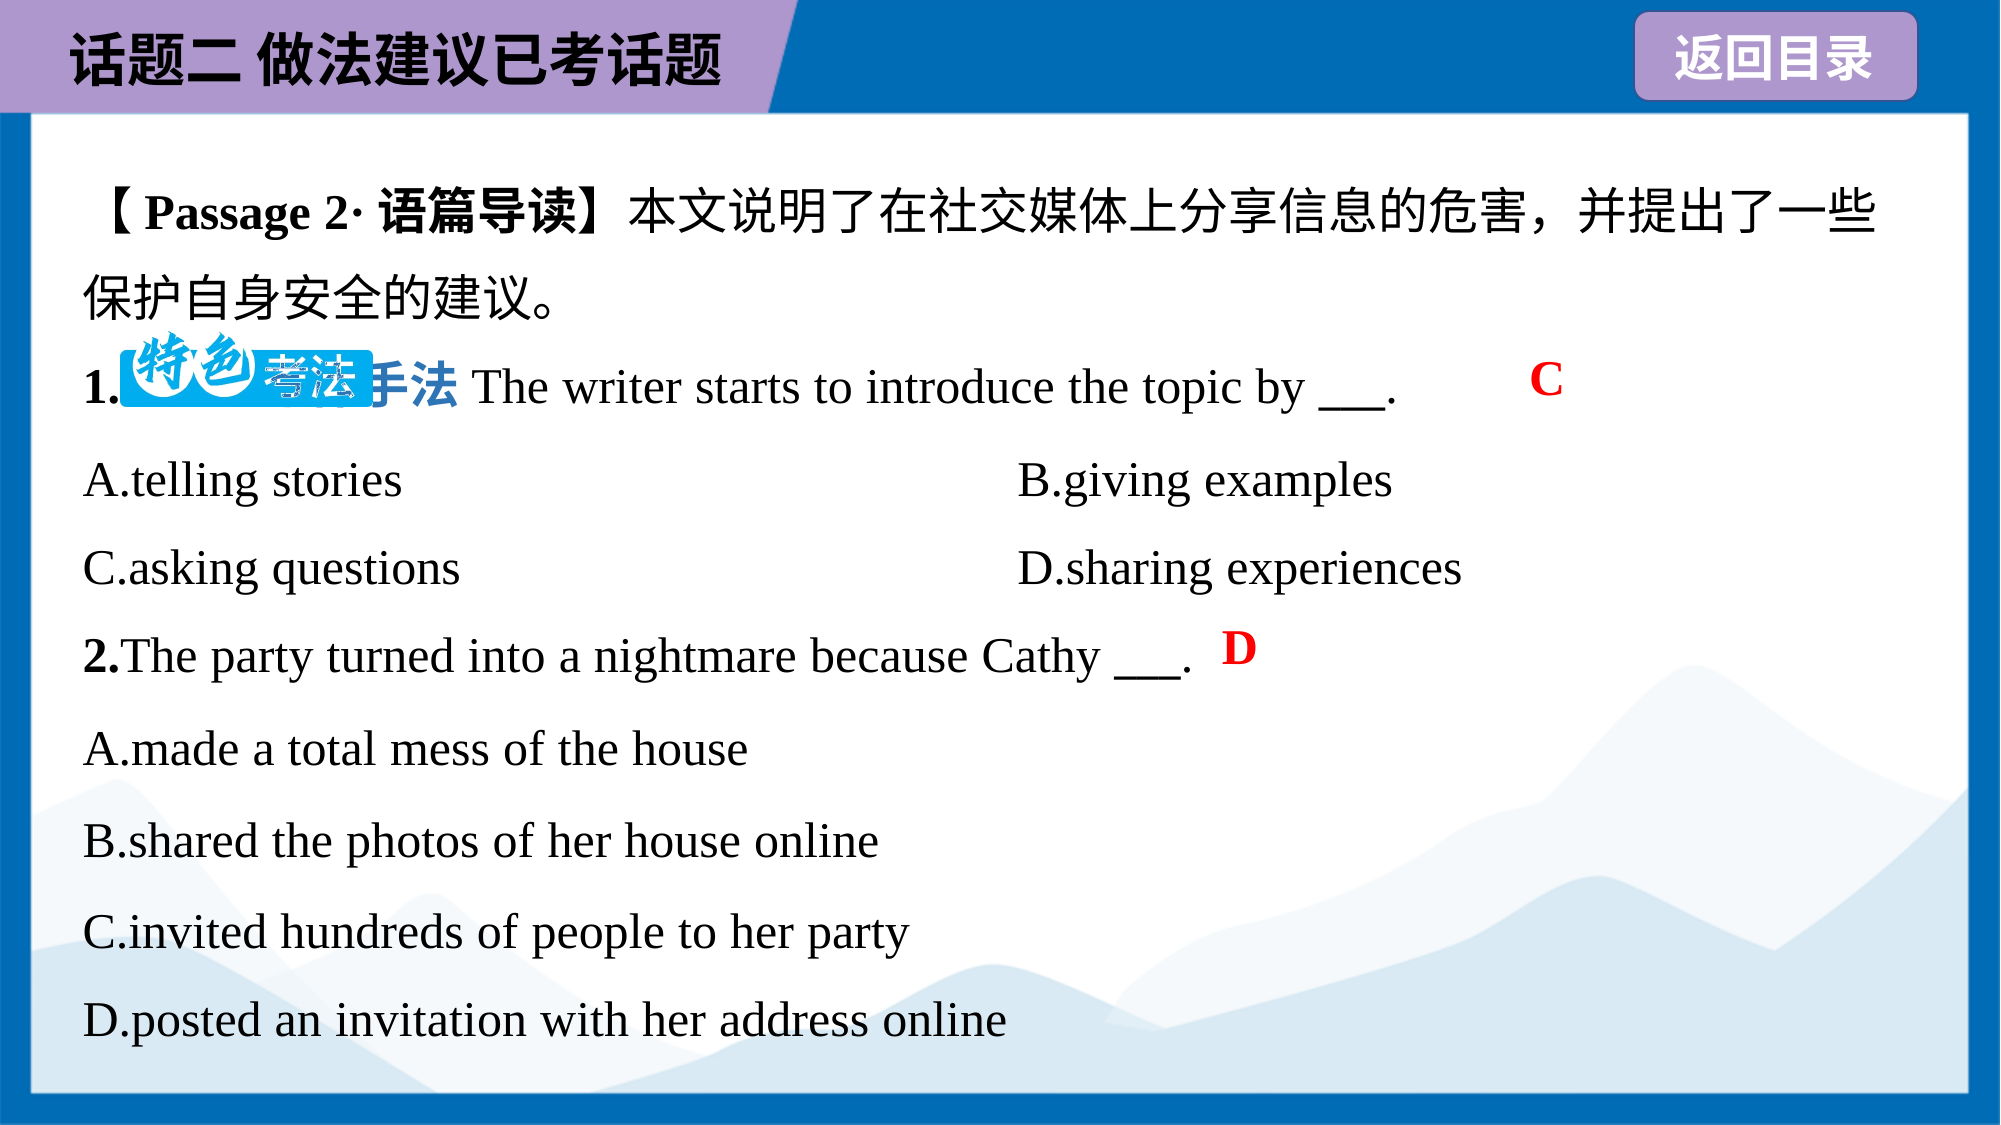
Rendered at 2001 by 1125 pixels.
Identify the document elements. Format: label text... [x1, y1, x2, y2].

picture [0, 0, 2000, 1125]
text_box A.telling stories B.giving examples C.asking questions D.sharing experiences [82, 415, 1917, 585]
text_box C [1510, 318, 1584, 397]
text_box 【Passage 2·语篇导读】本文说明了在社交媒体上分享信息的危害，并提出了一些 保护自身安全的建议。 [82, 147, 1917, 318]
text_box A.made a total mess of the house B.shared the photos of her house online C.invited hundreds of people to her party D.posted an invitation with her address online [82, 683, 1917, 1037]
text_box 2.The party turned into a nightmare because Cathy ___. [82, 595, 1917, 673]
text_box 1. 写作手法The writer starts to introduce the topic by ___. [82, 326, 1917, 405]
text_box D [1203, 587, 1277, 666]
